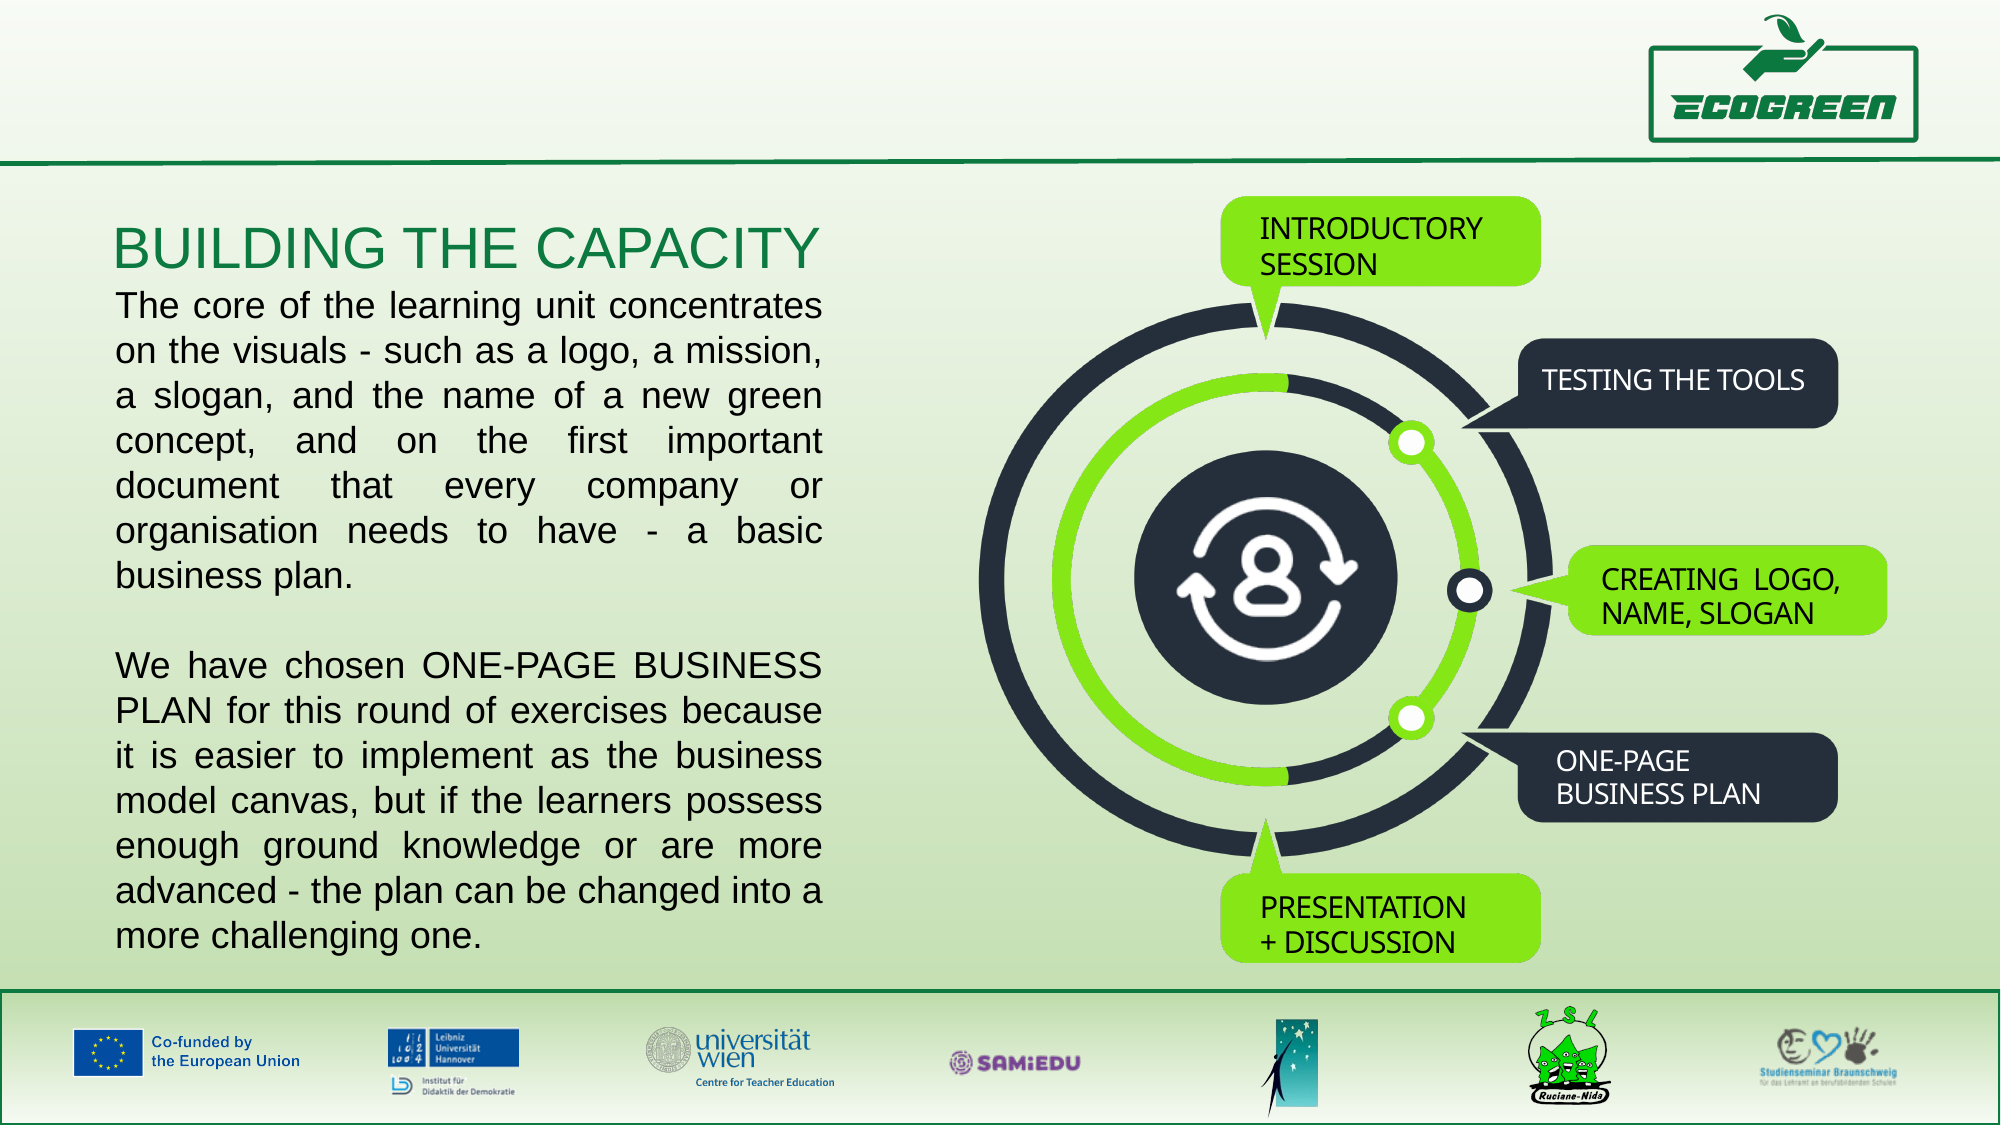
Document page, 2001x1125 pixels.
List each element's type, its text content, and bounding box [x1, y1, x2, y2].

picture [646, 1027, 834, 1086]
text_box The core of the learning unit concentrates on the visuals - such as a logo, a mission, a slogan, and the name of a new green concept, and on the first important document that every company or organisation needs to have - a basic business plan. We have chosen ONE-PAGE BUSINESS PLAN for this round of exercises because it is easier to implement as the business model canvas, but if the learners possess enough ground knowledge or are more advanced - the plan can be changed into a more challenging one. [115, 281, 824, 957]
text_box BUILDING THE CAPACITY [112, 211, 946, 280]
picture [71, 1027, 317, 1079]
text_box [960, 196, 1888, 963]
picture [945, 1047, 1087, 1079]
picture [1639, 0, 1928, 157]
picture [388, 1022, 519, 1103]
picture [1259, 1018, 1330, 1125]
picture [1528, 1006, 1611, 1105]
picture [1755, 1022, 1902, 1091]
